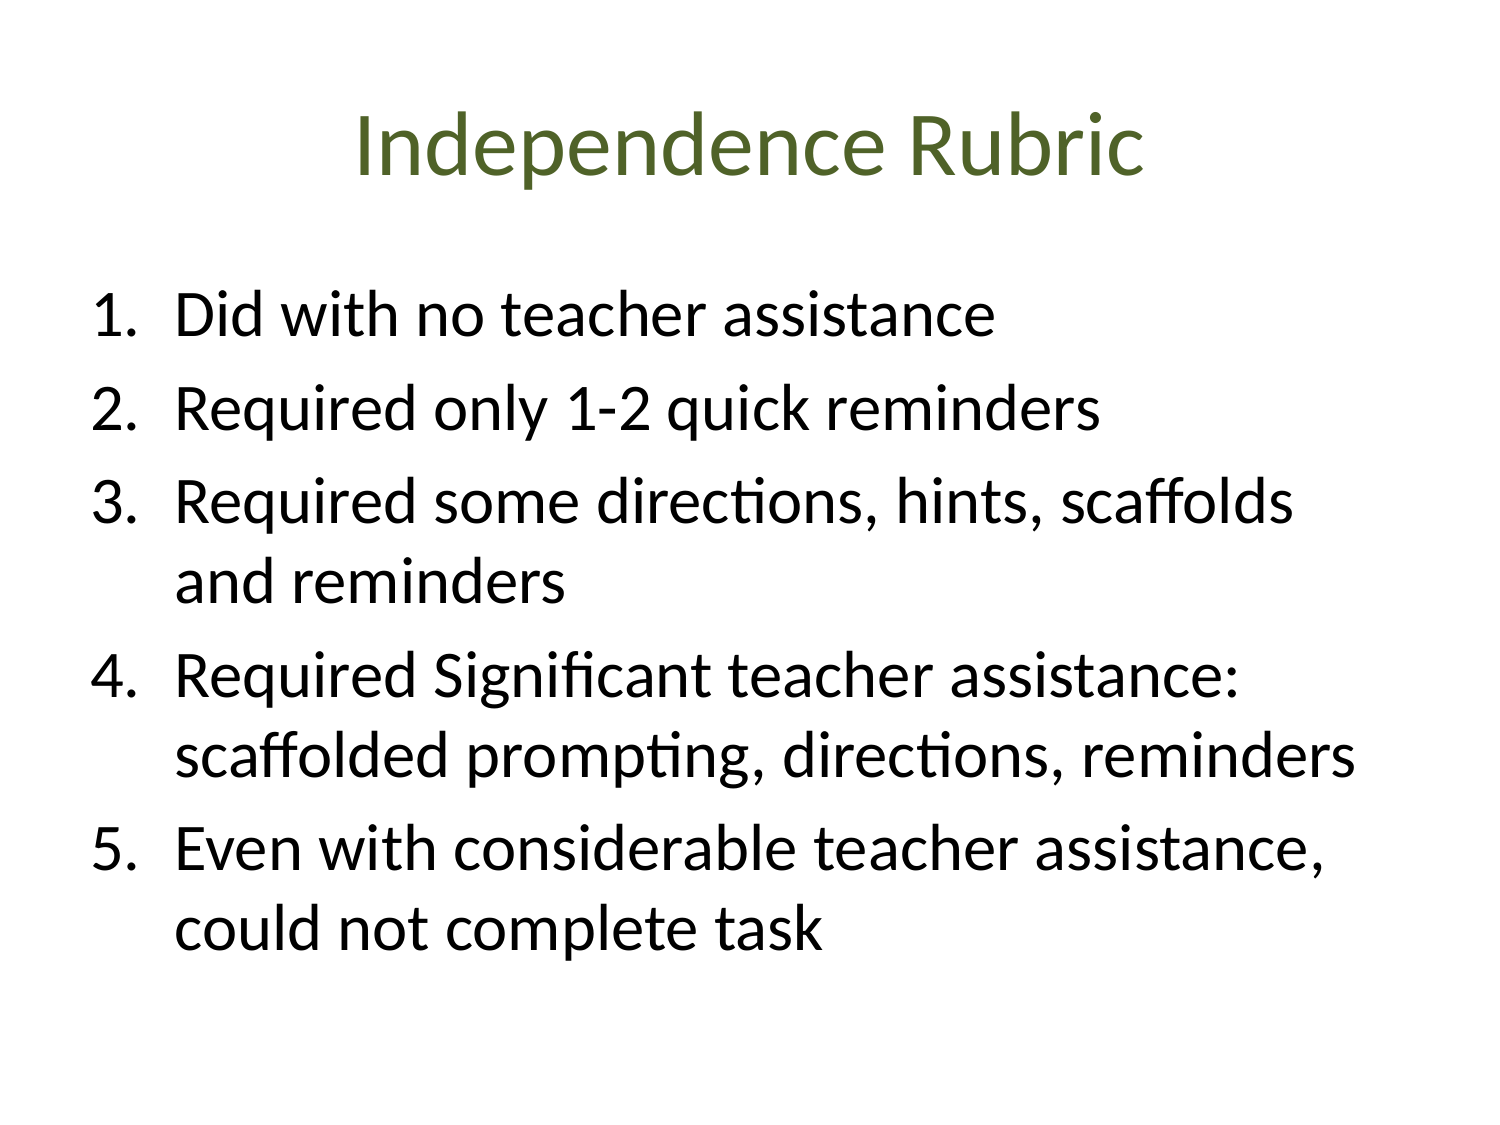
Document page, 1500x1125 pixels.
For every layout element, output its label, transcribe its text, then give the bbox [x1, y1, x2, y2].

title Independence Rubric [75, 45, 1425, 233]
list Did with no teacher assistance Required only 1-2 quick reminders Required some directions, hints, scaffolds and reminders Required Significant teacher assistance: scaffolded prompting, directions, reminders Even with considerable teacher assistance, could not complete task [75, 262, 1425, 1005]
